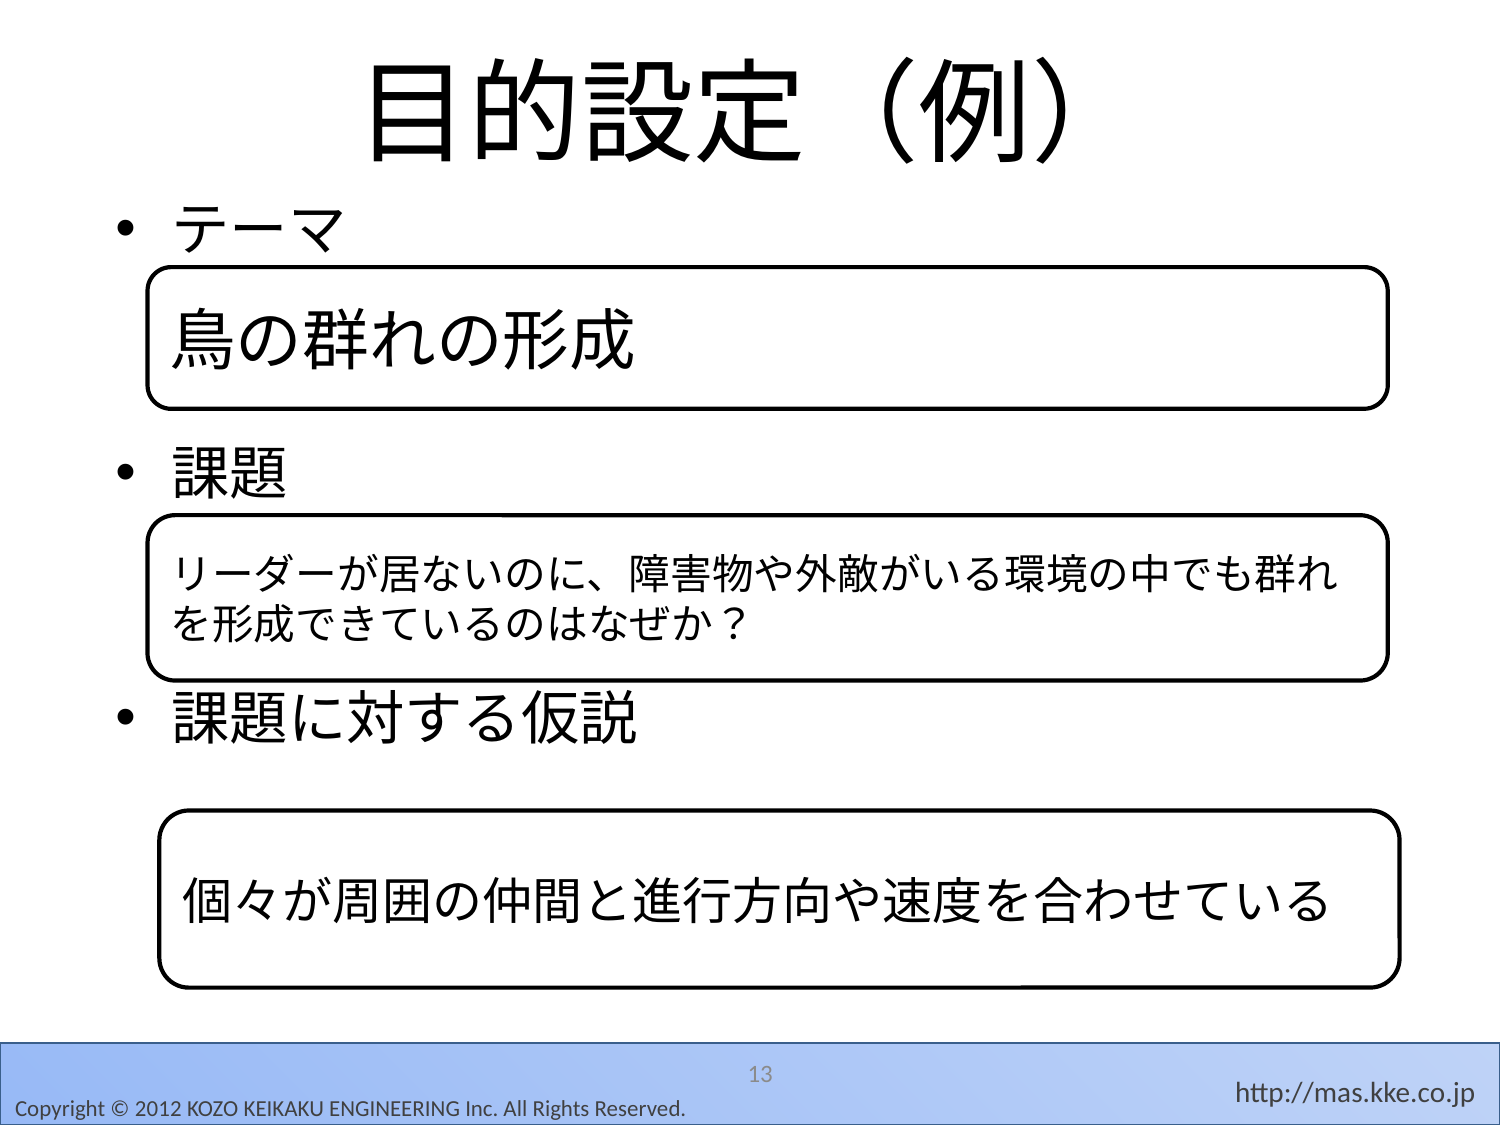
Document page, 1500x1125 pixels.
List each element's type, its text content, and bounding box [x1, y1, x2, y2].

list テーマ 課題 課題に対する仮説 [100, 184, 1329, 1059]
text_box 鳥の群れの形成 [145, 265, 1390, 411]
slide_number 13 [653, 1042, 868, 1103]
text_box 個々が周囲の仲間と進行方向や速度を合わせている [157, 808, 1402, 990]
title 目的設定（例） [75, 45, 1425, 173]
footer Copyright © 2012 KOZO KEIKAKU ENGINEERING Inc. All Rights Reserved. [0, 1088, 988, 1125]
text_box リーダーが居ないのに、障害物や外敵がいる環境の中でも群れを形成できているのはなぜか？ [145, 513, 1390, 683]
